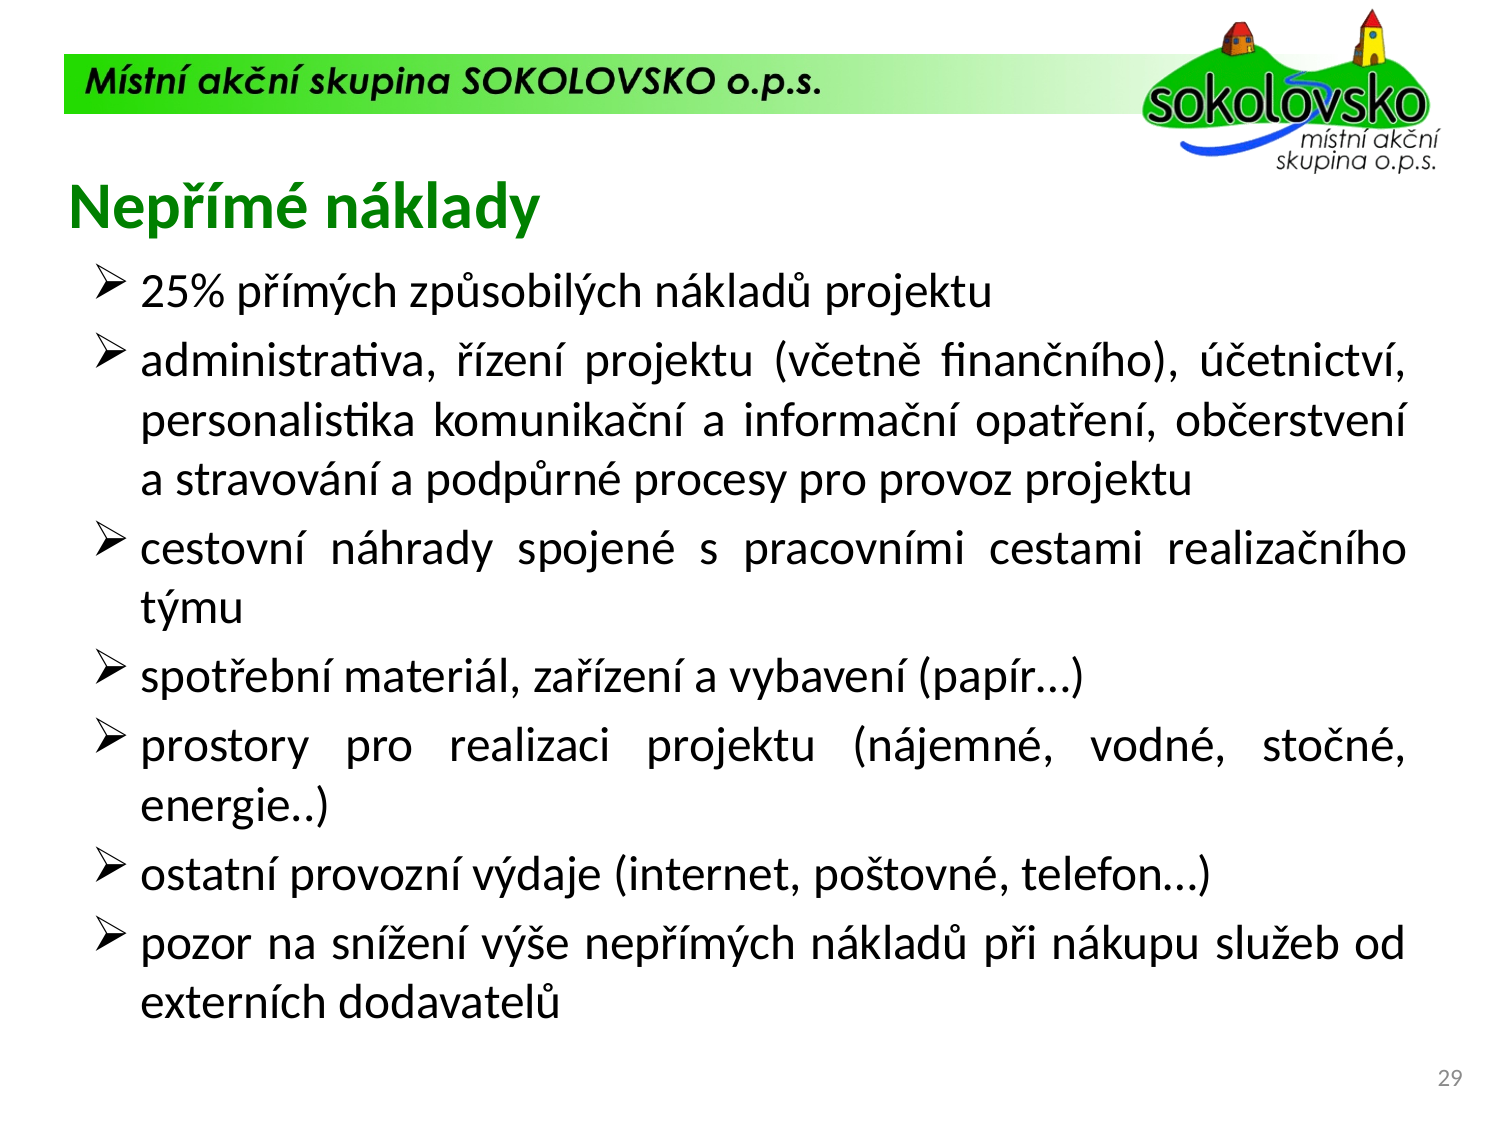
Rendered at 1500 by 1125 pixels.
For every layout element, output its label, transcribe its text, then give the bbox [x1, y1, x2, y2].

picture [64, 0, 1455, 197]
title Nepřímé náklady [53, 137, 1404, 268]
slide_number 29 [1128, 1046, 1478, 1107]
list 25% přímých způsobilých nákladů projektu administrativa, řízení projektu (včetně finančního), účetnictví, personalistika komunikační a informační opatření, občerstvení a stravování a podpůrné procesy pro provoz projektu cestovní náhrady spojené s pracovními cestami realizačního týmu spotřební materiál, zařízení a vybavení (papír…) prostory pro realizaci projektu (nájemné, vodné, stočné, energie..) ostatní provozní výdaje (internet, poštovné, telefon…) pozor na snížení výše nepřímých nákladů při nákupu služeb od externích dodavatelů [76, 250, 1424, 1083]
